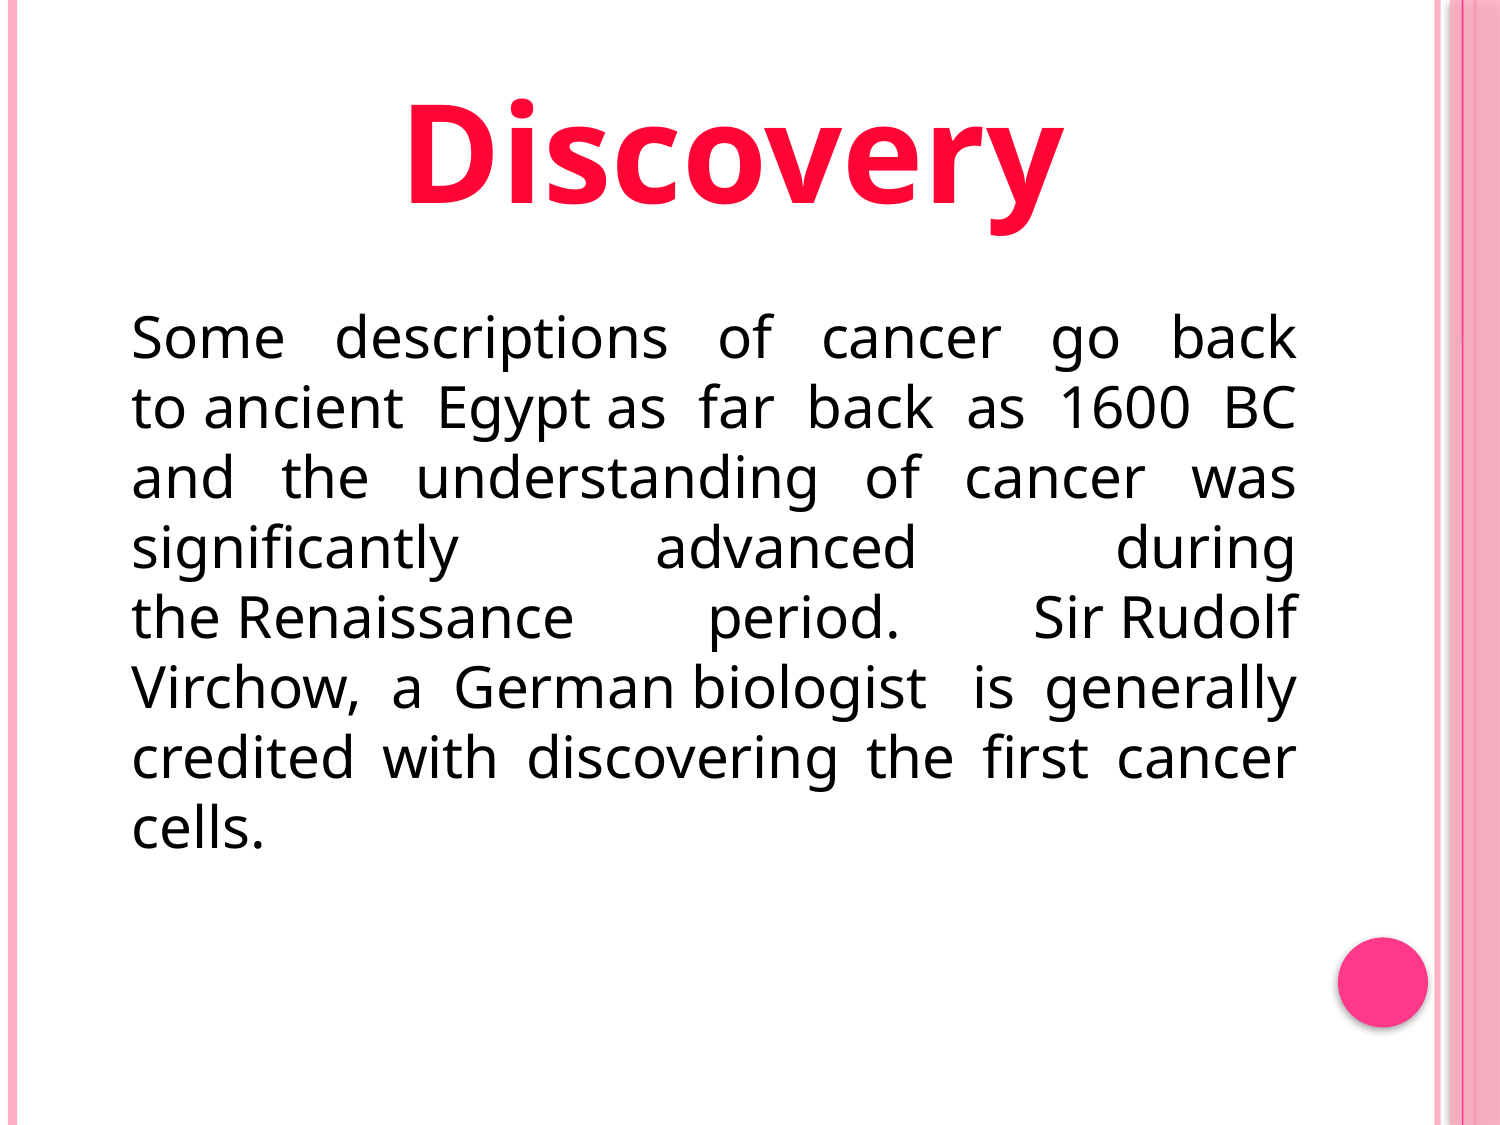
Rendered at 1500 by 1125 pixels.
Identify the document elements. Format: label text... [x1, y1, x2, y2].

text_box Some descriptions of cancer go back to ancient Egypt as far back as 1600 BC and the understanding of cancer was significantly advanced during the Renaissance period. Sir Rudolf Virchow, a German biologist is generally credited with discovering the first cancer cells. [117, 292, 1313, 868]
text_box Discovery [384, 58, 1080, 239]
